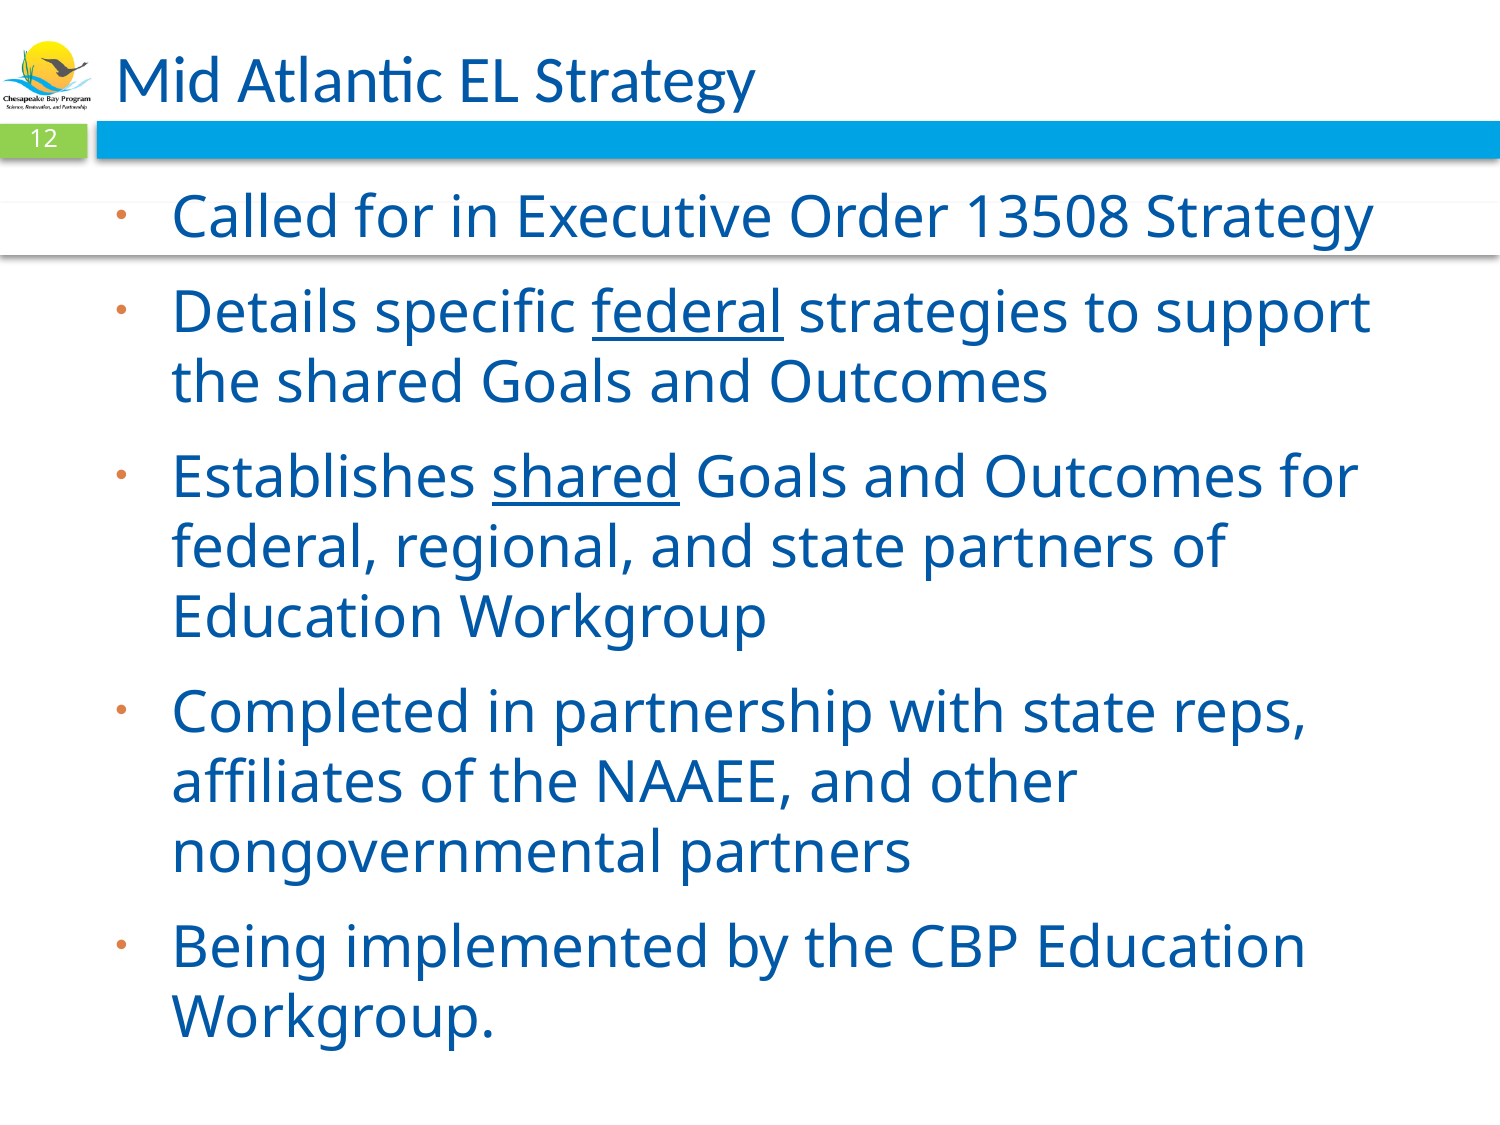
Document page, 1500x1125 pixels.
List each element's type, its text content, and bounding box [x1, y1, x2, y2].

slide_number 12 [0, 122, 88, 157]
title Mid Atlantic EL Strategy [100, 37, 1439, 114]
picture [0, 28, 93, 122]
list Called for in Executive Order 13508 Strategy Details specific federal strategies to support the shared Goals and Outcomes Establishes shared Goals and Outcomes for federal, regional, and state partners of Education Workgroup Completed in partnership with state reps, affiliates of the NAAEE, and other nongovernmental partners Being implemented by the CBP Education Workgroup. [100, 171, 1439, 1001]
